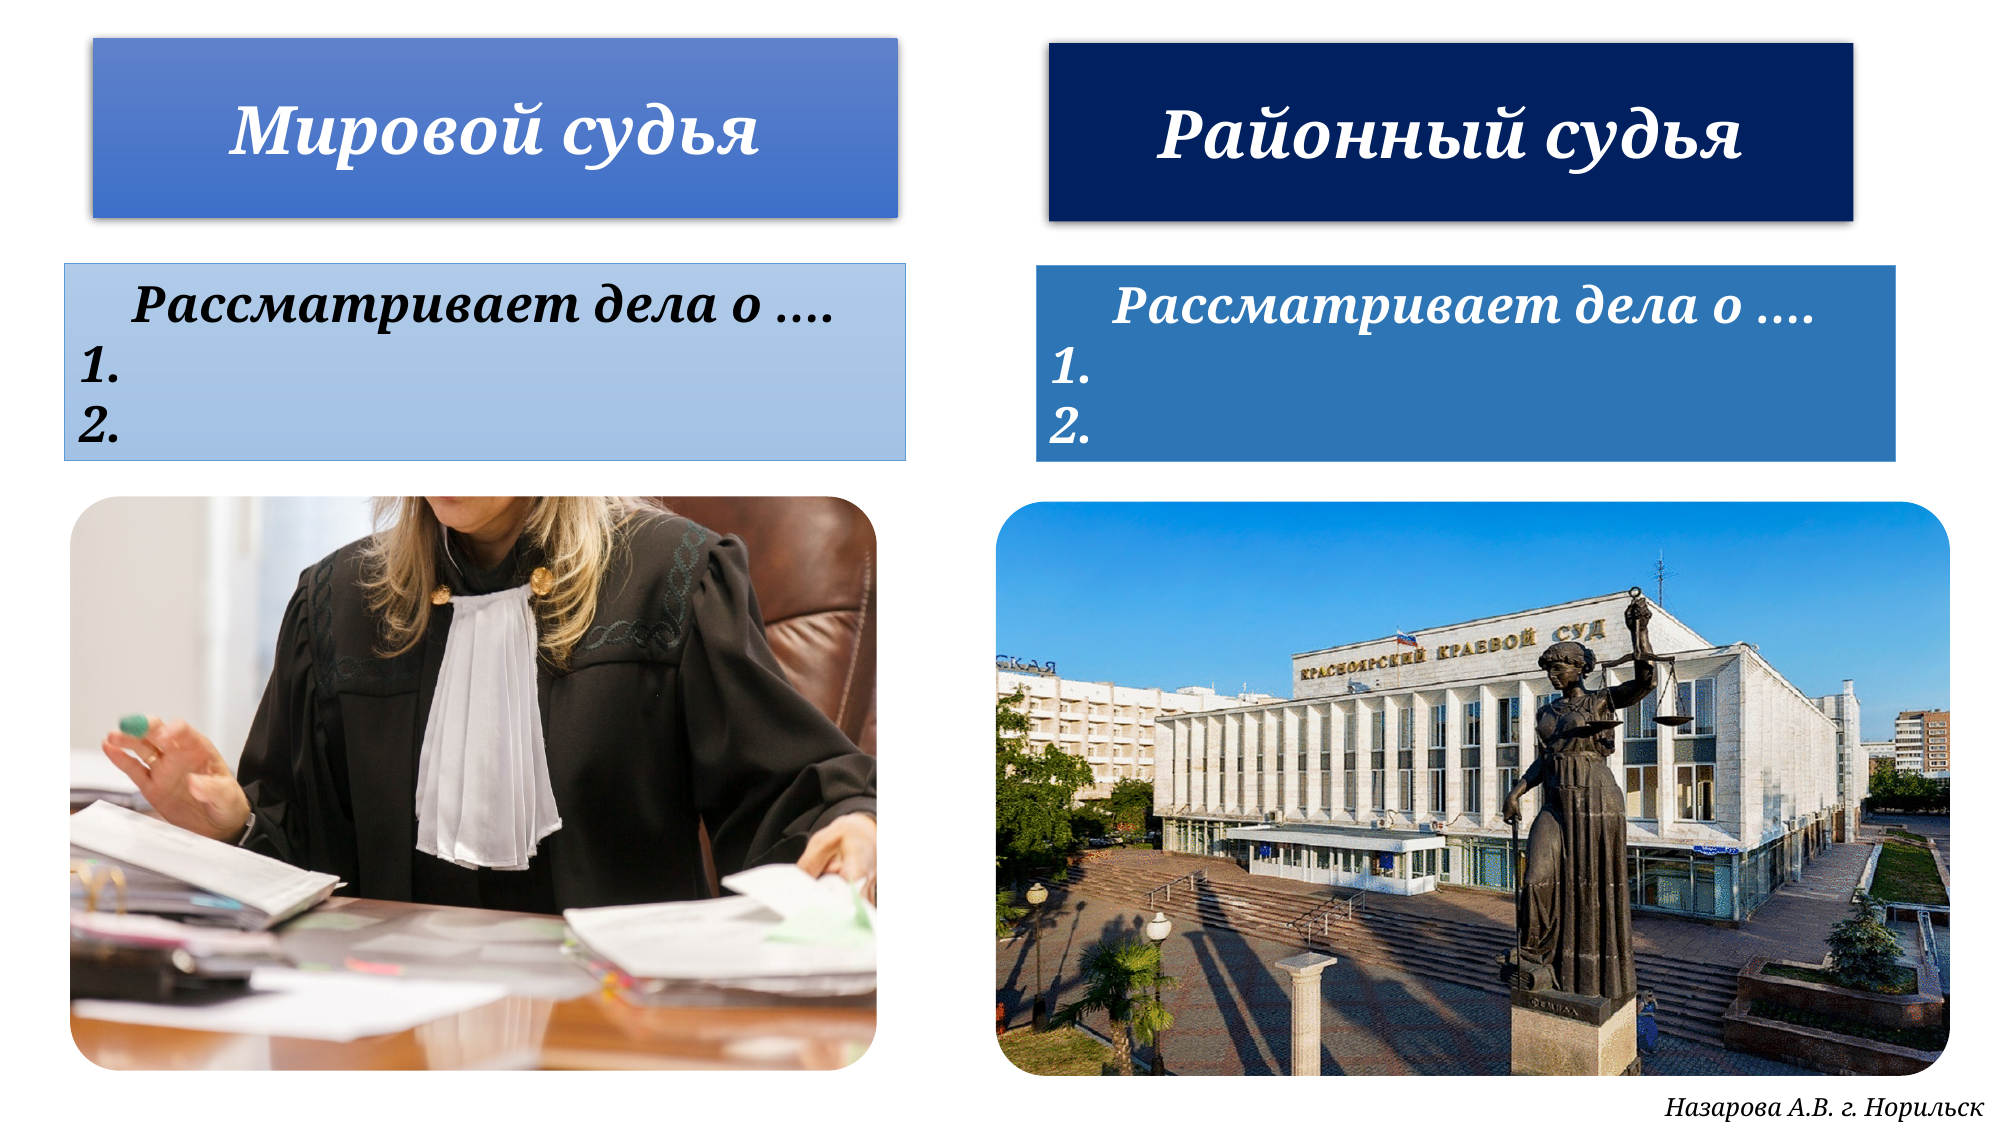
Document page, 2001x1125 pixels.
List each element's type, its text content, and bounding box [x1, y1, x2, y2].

picture [70, 496, 877, 1071]
picture [995, 501, 1950, 1076]
text_box Рассматривает дела о …. 1. 2. [1036, 265, 1896, 462]
text_box Районный судья [1049, 43, 1854, 222]
text_box Рассматривает дела о …. 1. 2. [64, 263, 906, 461]
text_box Мировой судья [93, 38, 898, 218]
text_box Назарова А.В. г. Норильск [1583, 1084, 2000, 1125]
